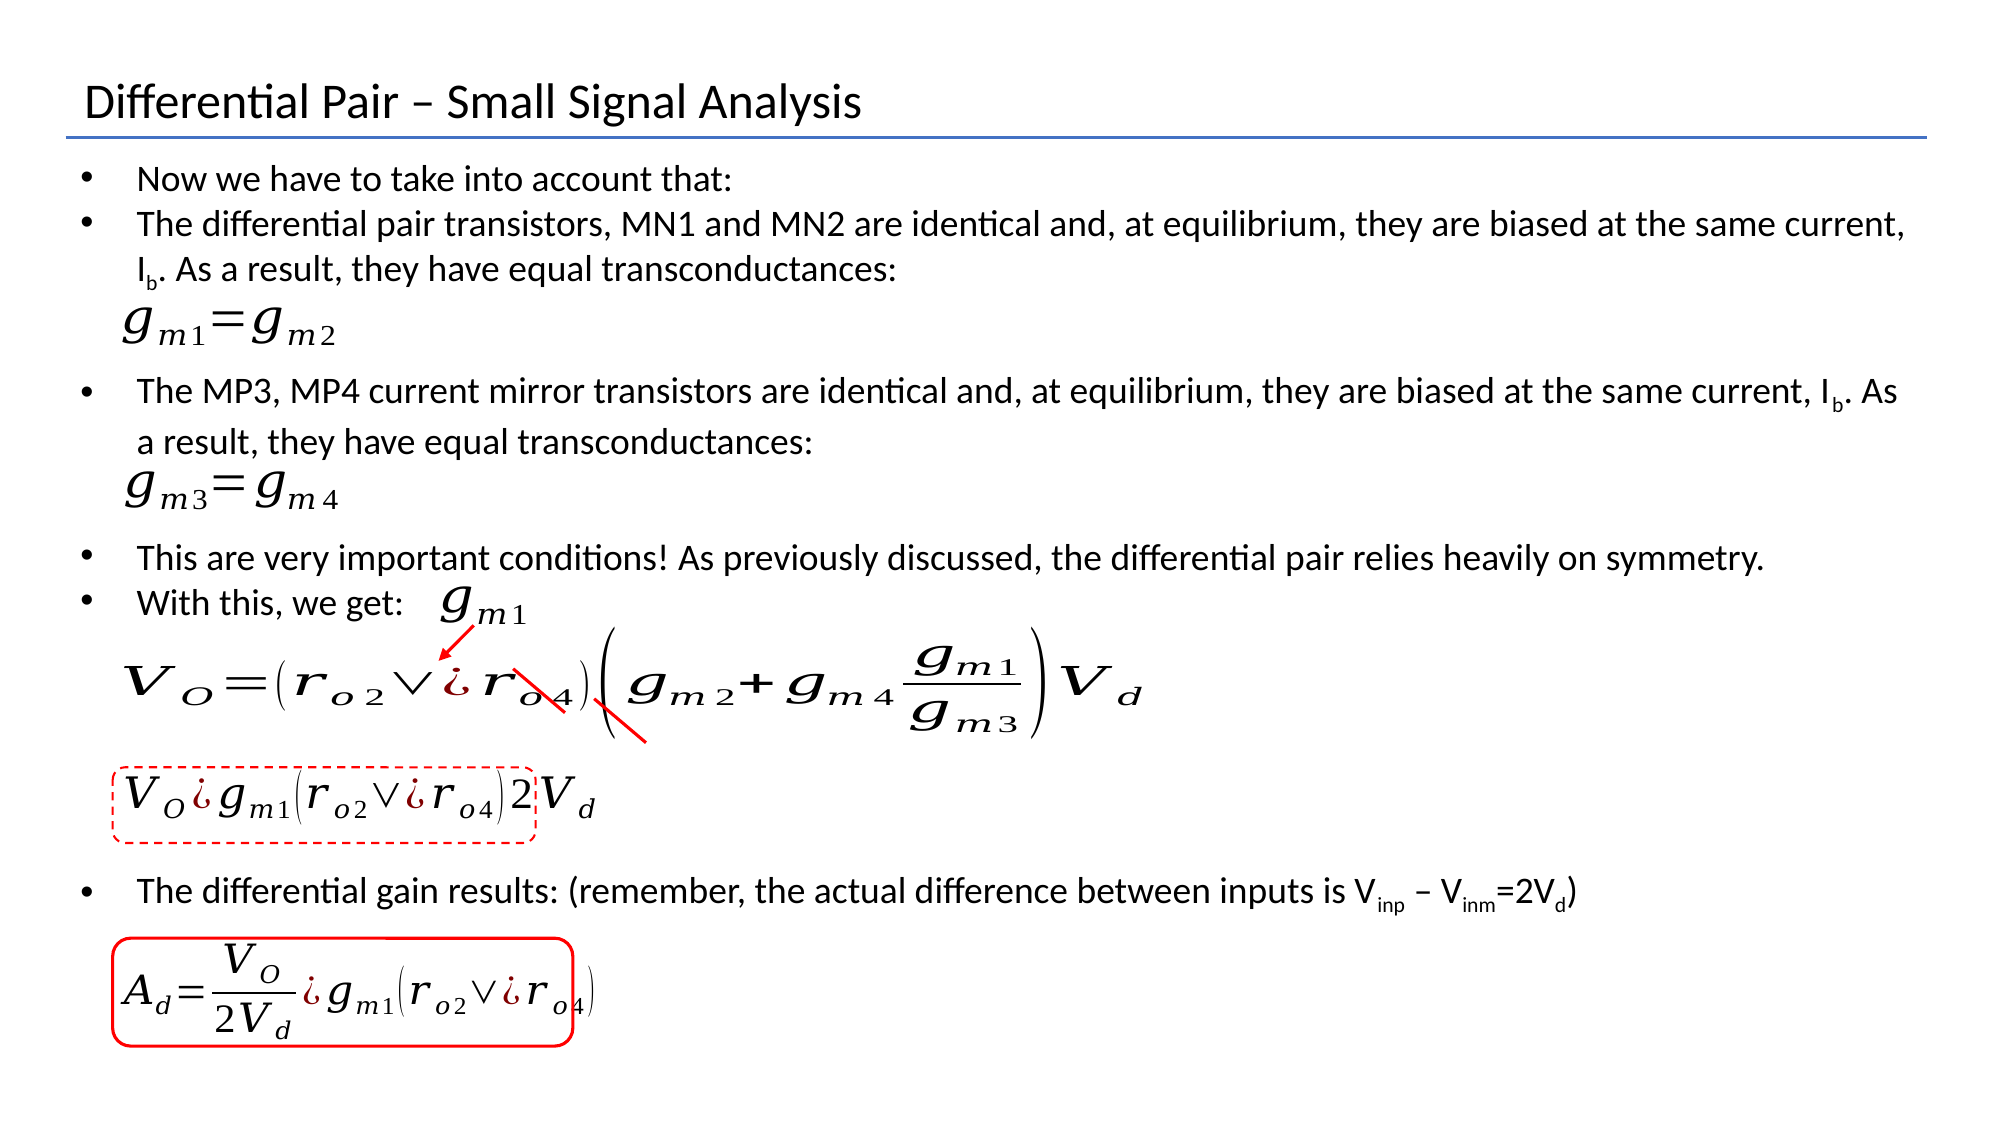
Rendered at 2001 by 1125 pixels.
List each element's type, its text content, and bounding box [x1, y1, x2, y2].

text_box Now we have to take into account that: The differential pair transistors, MN1 and MN2 are identical and, at equilibrium, they are biased at the same current, Ib. As a result, they have equal transconductances: [65, 146, 1928, 303]
text_box [111, 766, 537, 845]
text_box [111, 937, 574, 1048]
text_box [438, 625, 474, 661]
text_box The differential gain results: (remember, the actual difference between inputs is Vinp – Vinm=2Vd) [65, 858, 1928, 925]
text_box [594, 698, 646, 743]
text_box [513, 668, 565, 713]
text_box The MP3, MP4 current mirror transistors are identical and, at equilibrium, they are biased at the same current, Ib. As a result, they have equal transconductances: [65, 358, 1928, 470]
text_box Differential Pair – Small Signal Analysis [69, 61, 878, 137]
text_box This are very important conditions! As previously discussed, the differential pair relies heavily on symmetry. With this, we get: [65, 525, 1928, 630]
